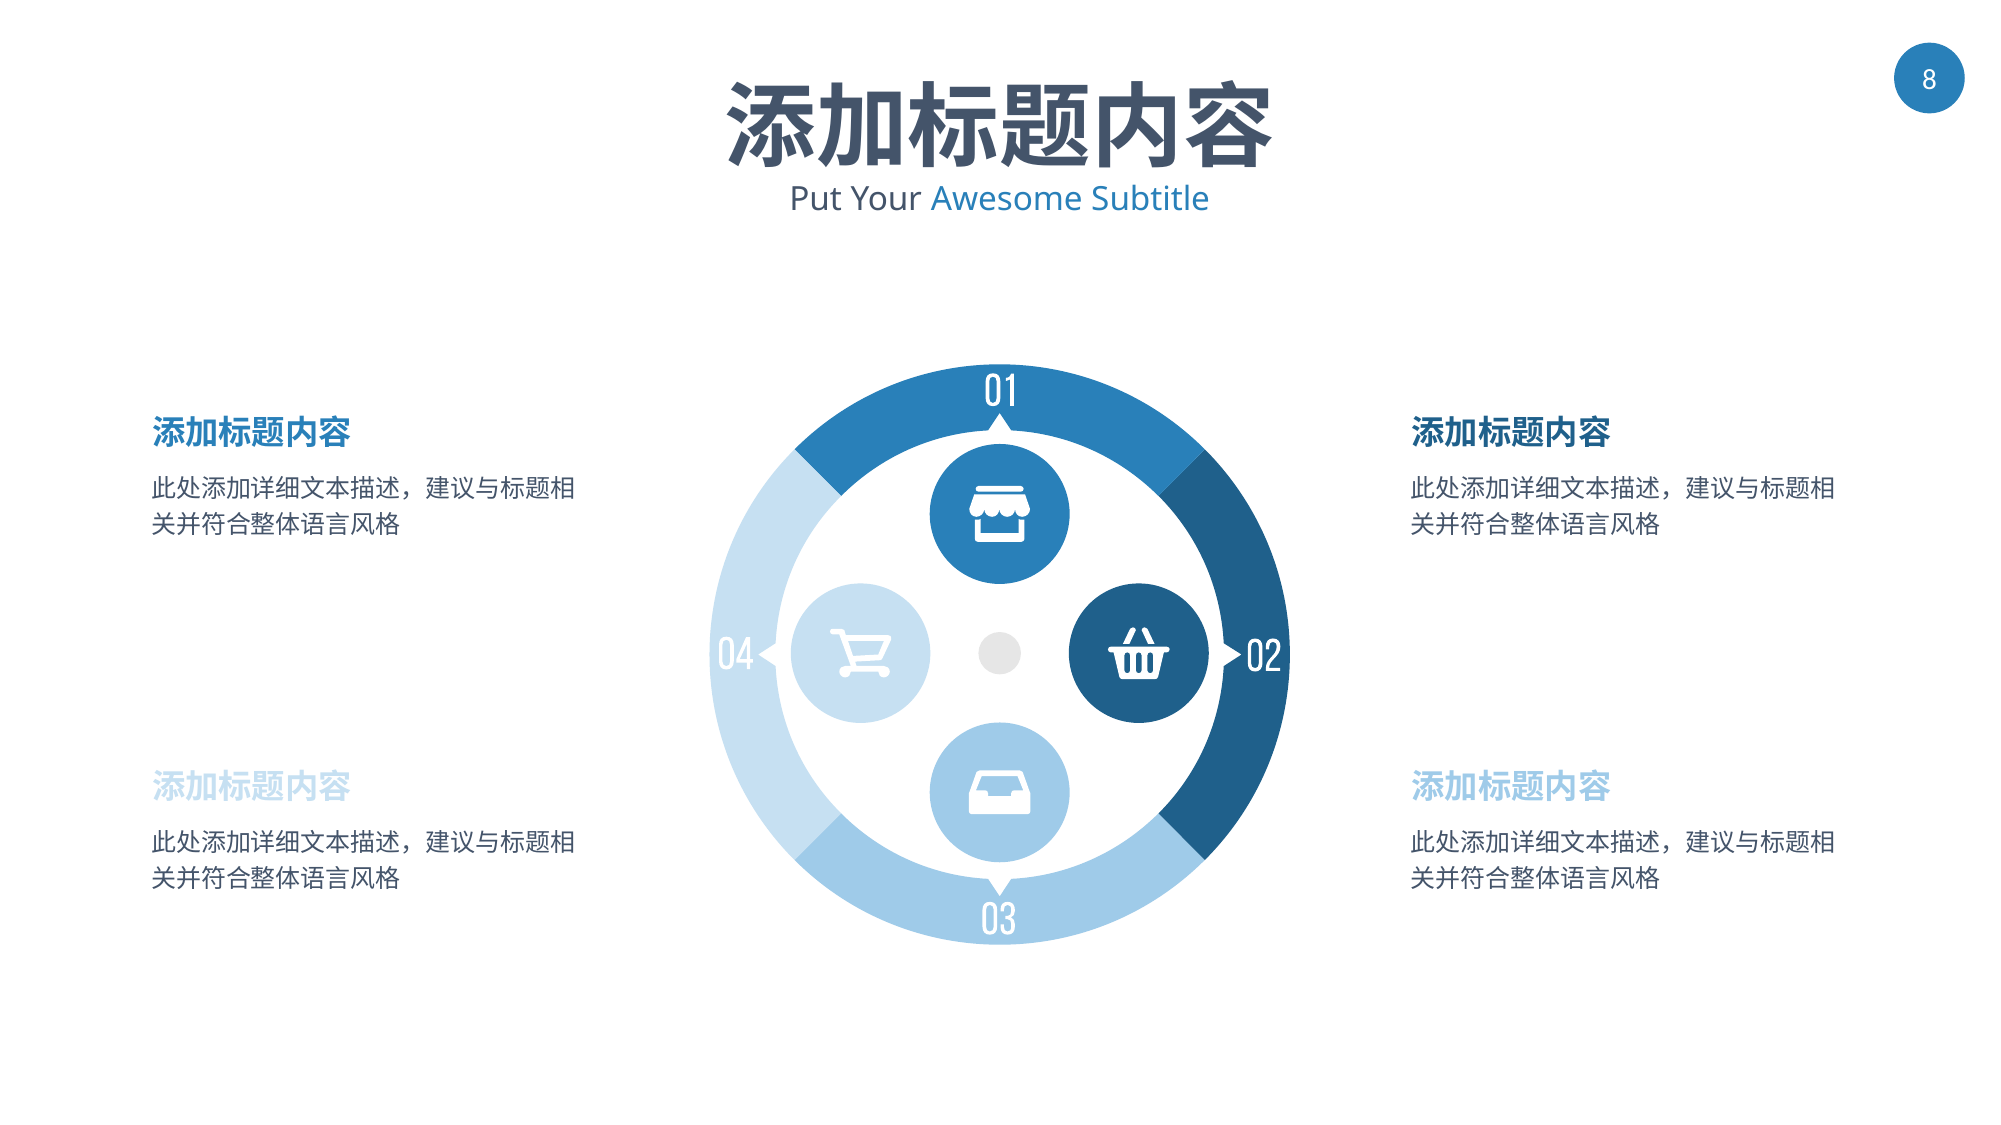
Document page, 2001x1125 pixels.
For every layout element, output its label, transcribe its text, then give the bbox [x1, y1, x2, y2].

text_box 添加标题内容 [1397, 403, 1627, 459]
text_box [709, 364, 1290, 945]
text_box Put Your Awesome Subtitle [774, 169, 1226, 225]
text_box 添加标题内容 [137, 403, 367, 459]
text_box 此处添加详细文本描述，建议与标题相关并符合整体语言风格 [136, 459, 603, 546]
text_box 添加标题内容 [709, 60, 1291, 185]
text_box 添加标题内容 [137, 757, 367, 813]
text_box 此处添加详细文本描述，建议与标题相关并符合整体语言风格 [1395, 813, 1863, 900]
text_box 此处添加详细文本描述，建议与标题相关并符合整体语言风格 [1395, 459, 1863, 546]
text_box 添加标题内容 [1397, 757, 1627, 813]
text_box 此处添加详细文本描述，建议与标题相关并符合整体语言风格 [136, 813, 603, 900]
